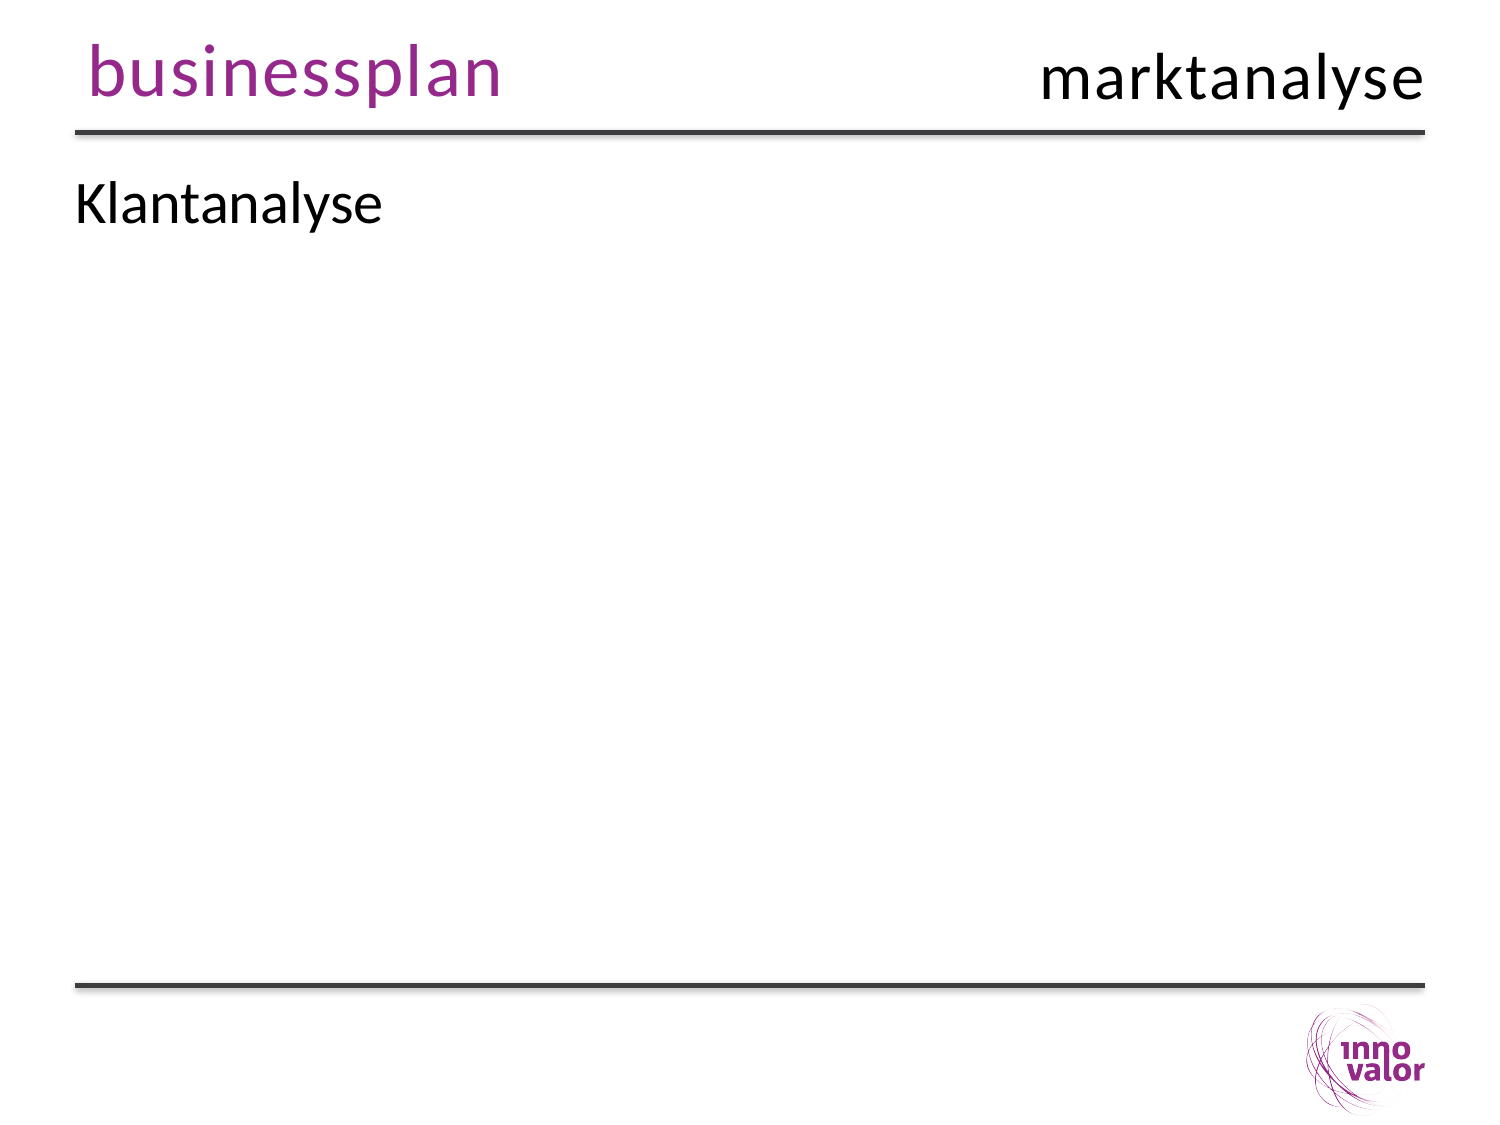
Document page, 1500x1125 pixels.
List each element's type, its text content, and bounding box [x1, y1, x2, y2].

picture [1306, 1004, 1425, 1116]
title Klantanalyse [75, 152, 1425, 246]
text_box marktanalyse [786, 33, 1425, 113]
